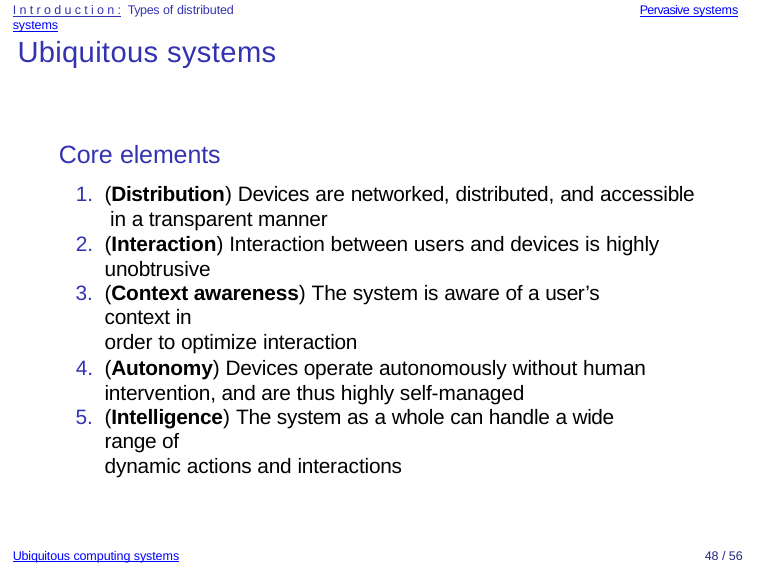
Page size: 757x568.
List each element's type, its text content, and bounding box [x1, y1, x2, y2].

text_box Introduction: Types of distributed systems [10, 0, 247, 33]
text_box 48 / 56 [702, 545, 745, 563]
text_box Ubiquitous computing systems [10, 545, 184, 563]
text_box Pervasive systems [637, 0, 745, 18]
text_box Ubiquitous systems Core elements (Distribution) Devices are networked, distributed, and accessible in a transparent manner (Interaction) Interaction between users and devices is highly unobtrusive (Context awareness) The system is aware of a user’s context in order to optimize interaction (Autonomy) Devices operate autonomously without human intervention, and are thus highly self-managed (Intelligence) The system as a whole can handle a wide range of dynamic actions and interactions [15, 30, 699, 478]
